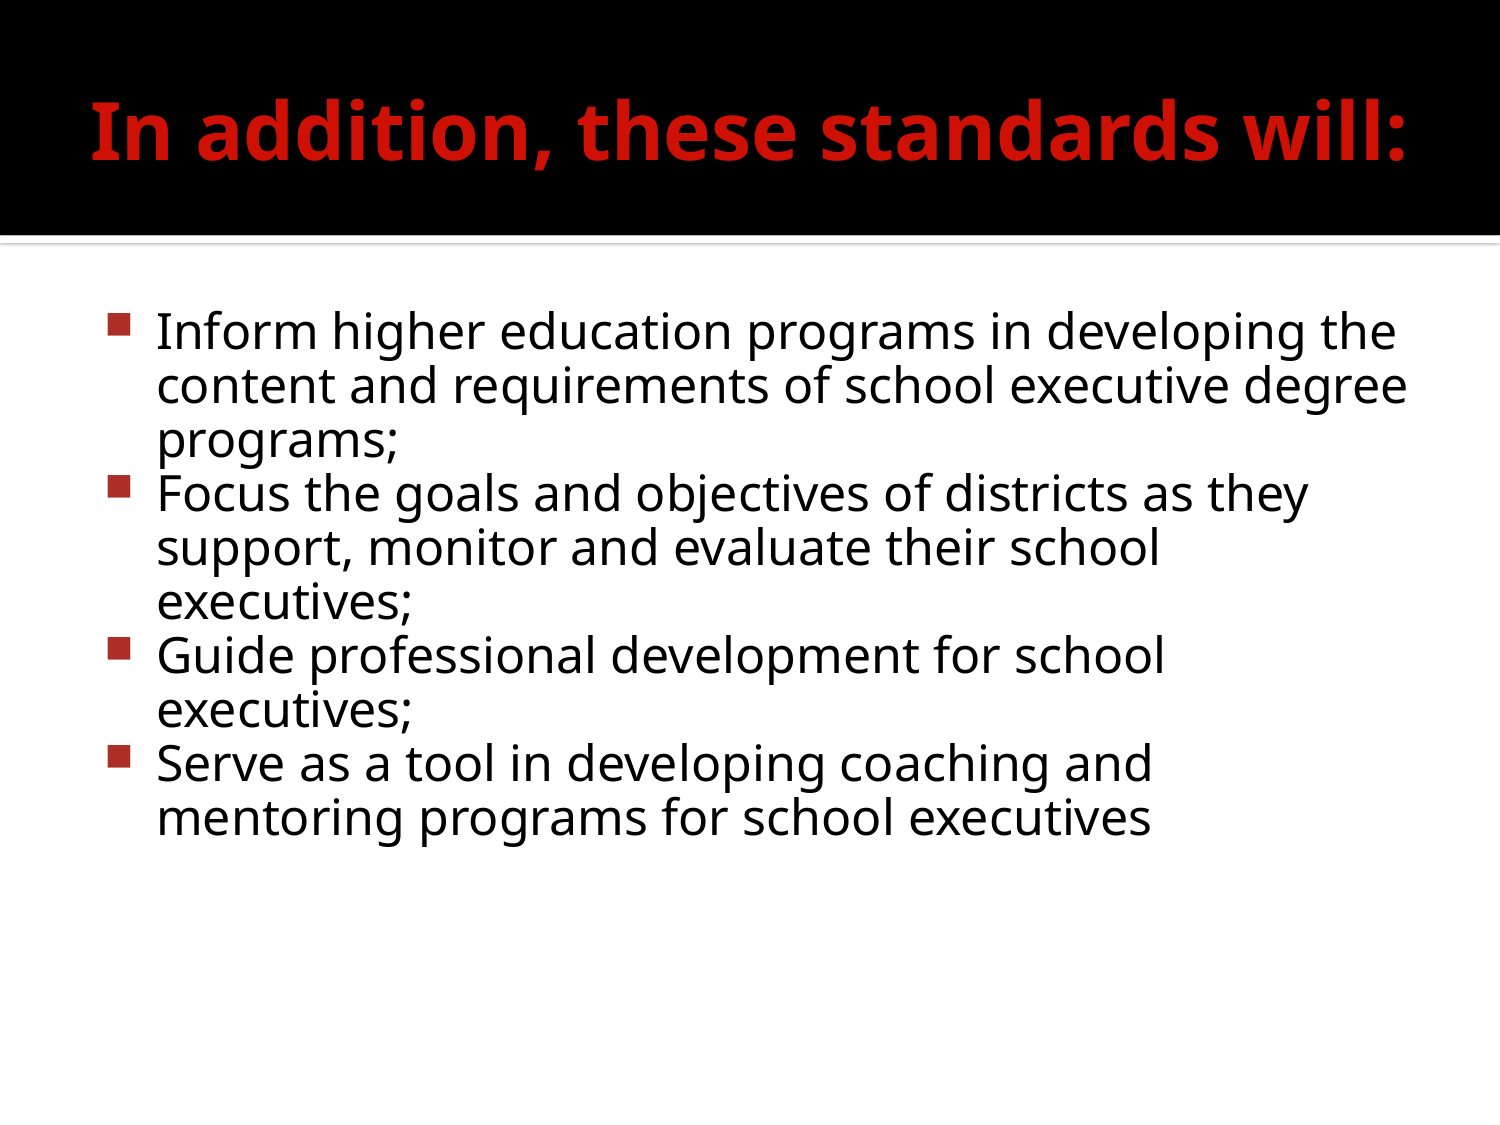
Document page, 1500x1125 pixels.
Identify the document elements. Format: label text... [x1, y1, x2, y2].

title In addition, these standards will: [75, 25, 1425, 231]
list Inform higher education programs in developing the content and requirements of school executive degree programs; Focus the goals and objectives of districts as they support, monitor and evaluate their school executives; Guide professional development for school executives; Serve as a tool in developing coaching and mentoring programs for school executives [75, 291, 1425, 1050]
